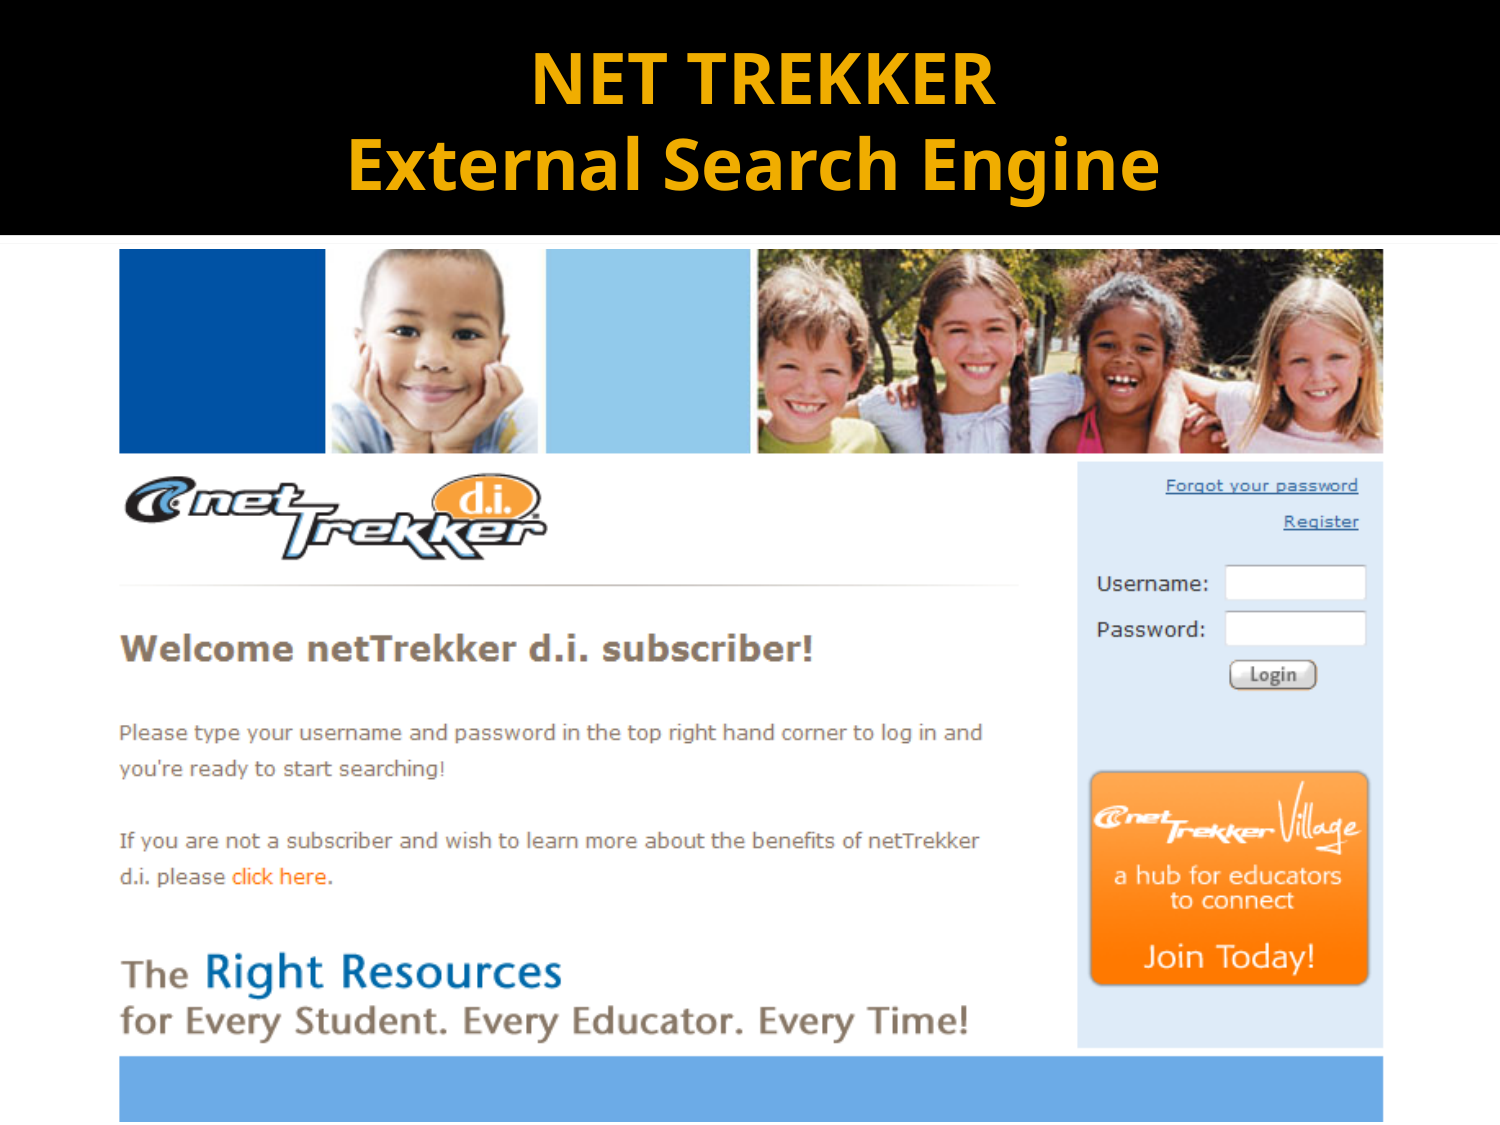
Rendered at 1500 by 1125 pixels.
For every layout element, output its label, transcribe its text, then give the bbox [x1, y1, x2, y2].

title NET TREKKER External Search Engine [75, 25, 1425, 213]
picture [118, 249, 1488, 1122]
